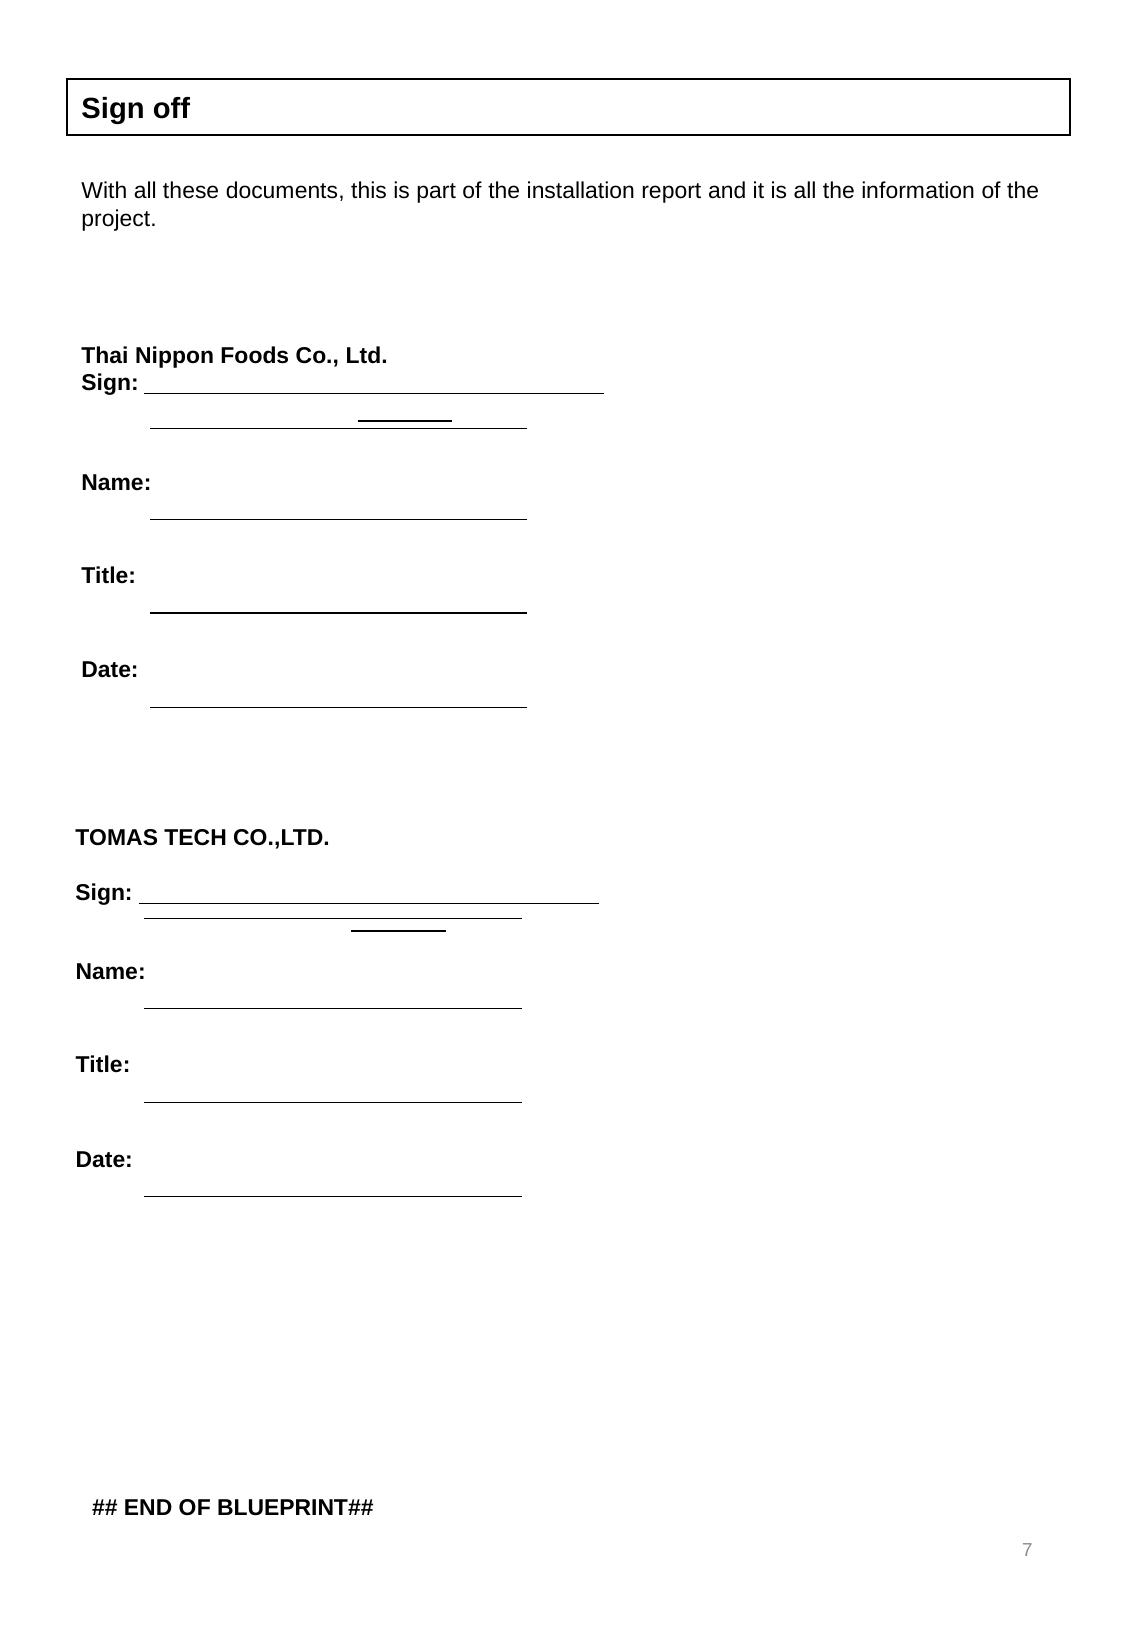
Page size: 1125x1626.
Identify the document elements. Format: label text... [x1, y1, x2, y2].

text_box Name: [66, 459, 582, 503]
text_box Date: [66, 647, 582, 690]
text_box Name: [60, 949, 576, 992]
text_box Title: [60, 1042, 576, 1085]
text_box Sign off [66, 78, 1071, 136]
text_box With all these documents, this is part of the installation report and it is all the information of the project. Thai Nippon Foods Co., Ltd. Sign: [66, 168, 1071, 458]
slide_number 7 [794, 1527, 1048, 1593]
text_box Date: [60, 1137, 576, 1180]
text_box TOMAS TECH CO.,LTD. Sign: [60, 787, 1065, 968]
text_box Title: [66, 553, 582, 596]
text_box ## END OF BLUEPRINT## [77, 1484, 1081, 1527]
